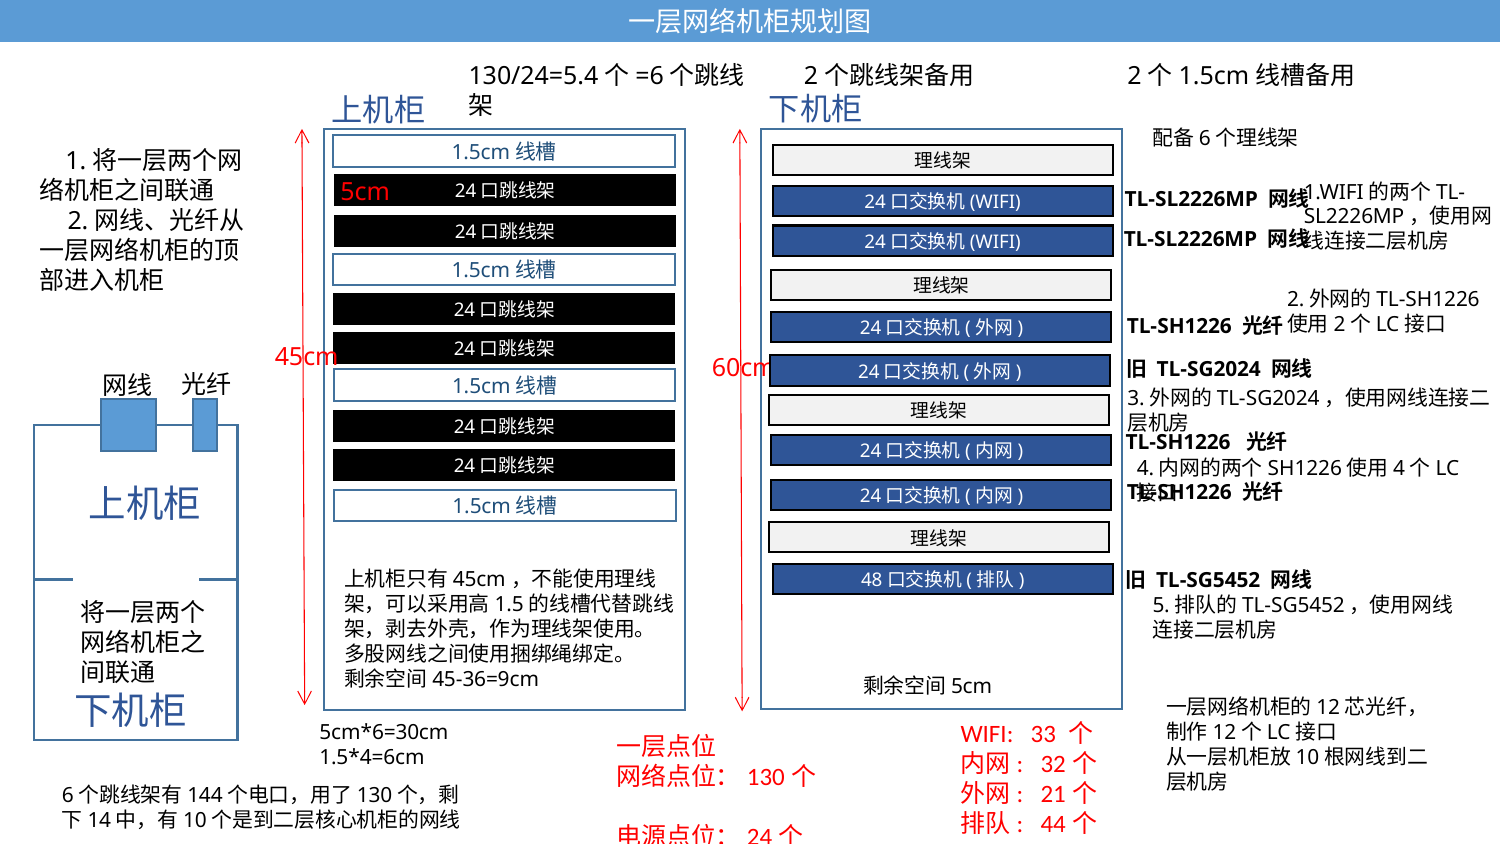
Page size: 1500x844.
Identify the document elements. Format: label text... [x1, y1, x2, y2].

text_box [24, 52, 1500, 844]
text_box 一层网络机柜规划图 [0, 0, 1500, 43]
